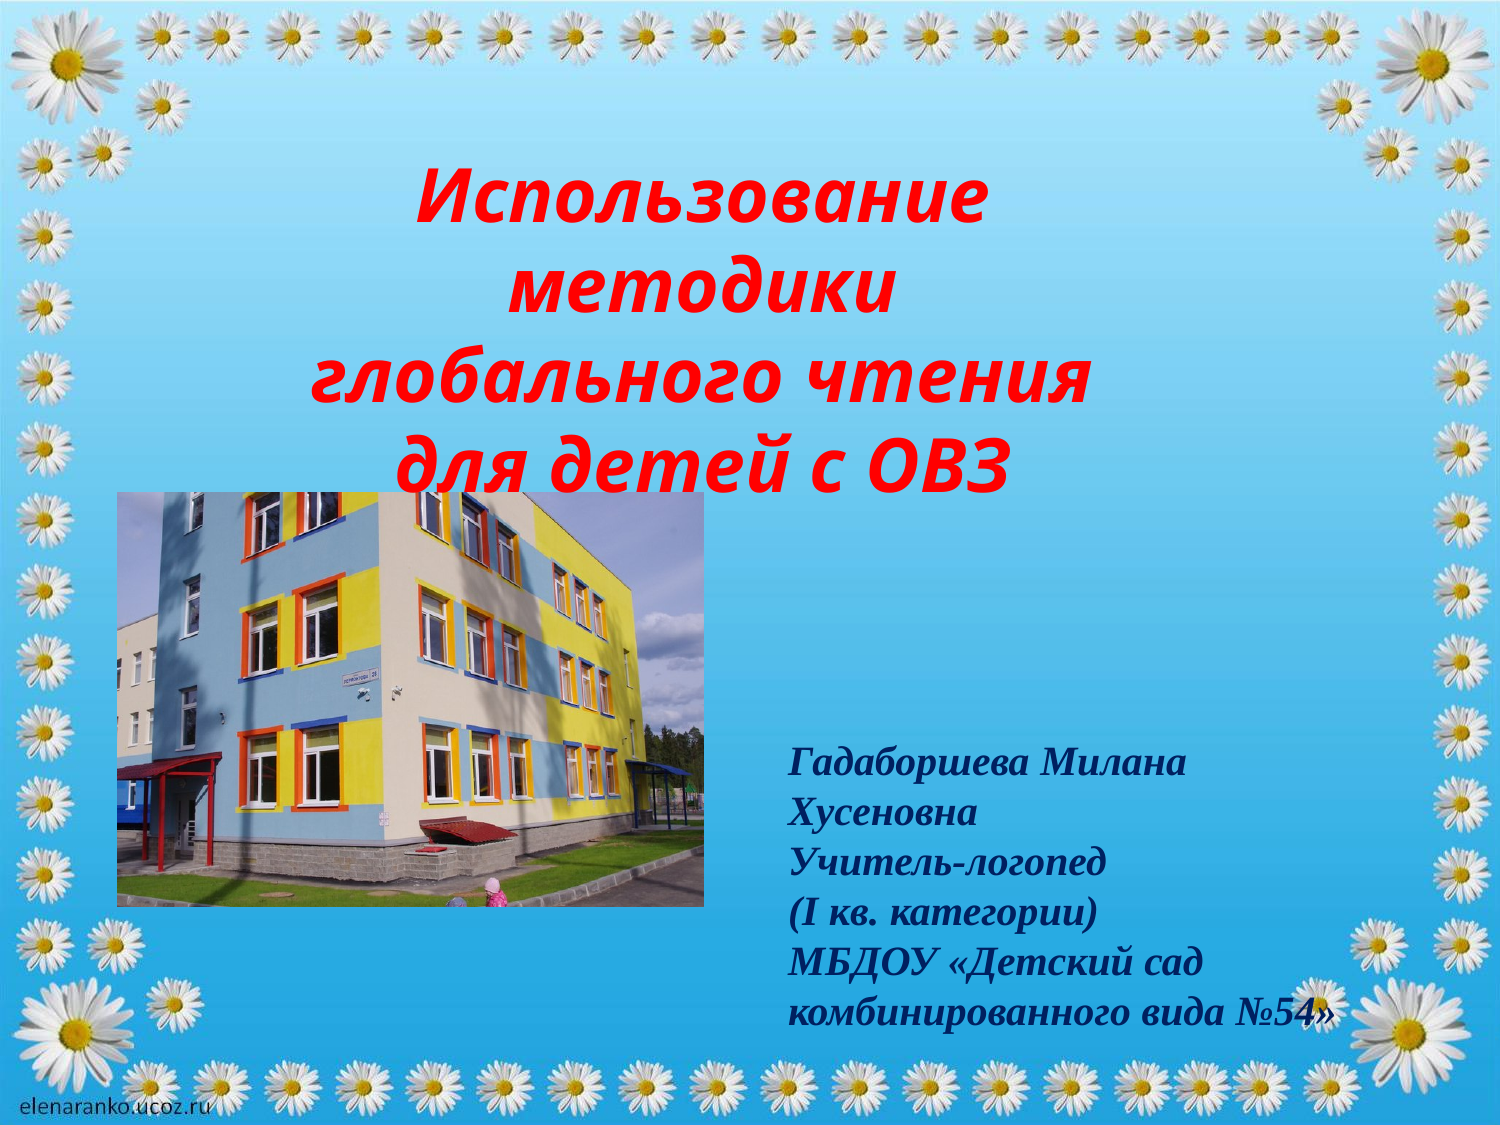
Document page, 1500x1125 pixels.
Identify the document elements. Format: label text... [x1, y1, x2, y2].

text_box Использование методики глобального чтения для детей с ОВЗ [257, 140, 1149, 516]
picture [0, 0, 1500, 1125]
text_box Гадаборшева Милана Хусеновна Учитель-логопед (I кв. категории) МБДОУ «Детский сад комбинированного вида №54» [773, 726, 1360, 1087]
